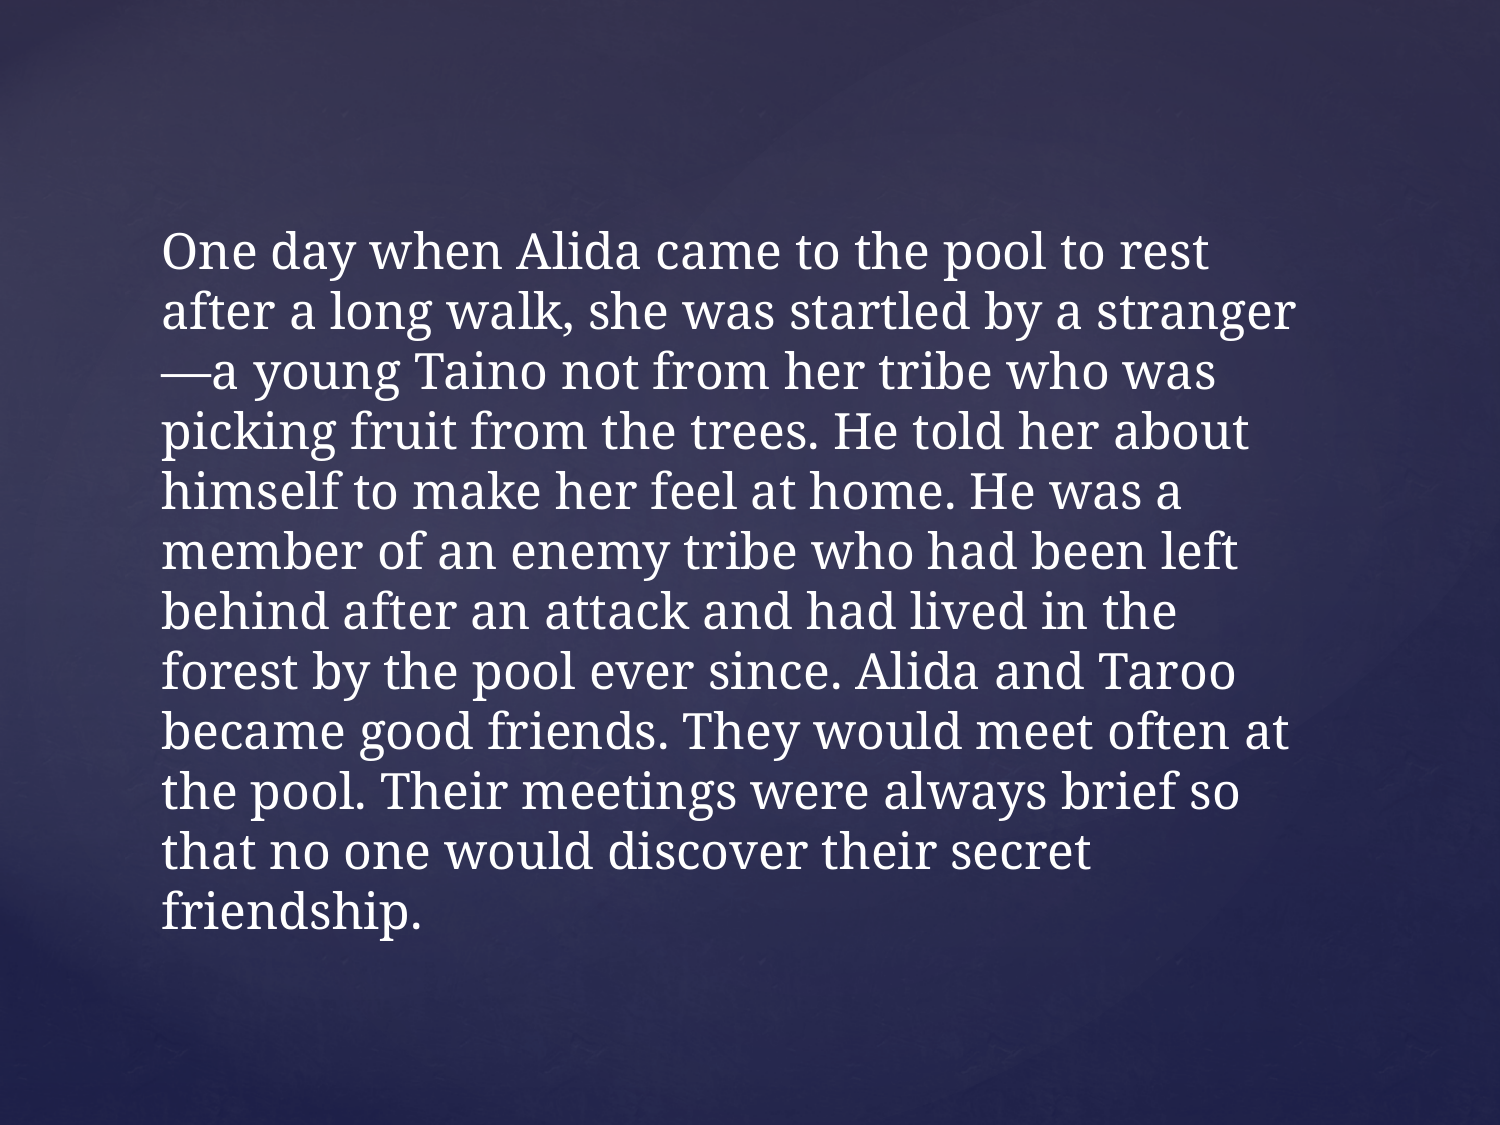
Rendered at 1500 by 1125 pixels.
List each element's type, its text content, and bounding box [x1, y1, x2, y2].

text_box One day when Alida came to the pool to rest after a long walk, she was startled by a stranger—a young Taino not from her tribe who was picking fruit from the trees. He told her about himself to make her feel at home. He was a member of an enemy tribe who had been left behind after an attack and had lived in the forest by the pool ever since. Alida and Taroo became good friends. They would meet often at the pool. Their meetings were always brief so that no one would discover their secret friendship. [147, 212, 1335, 1008]
